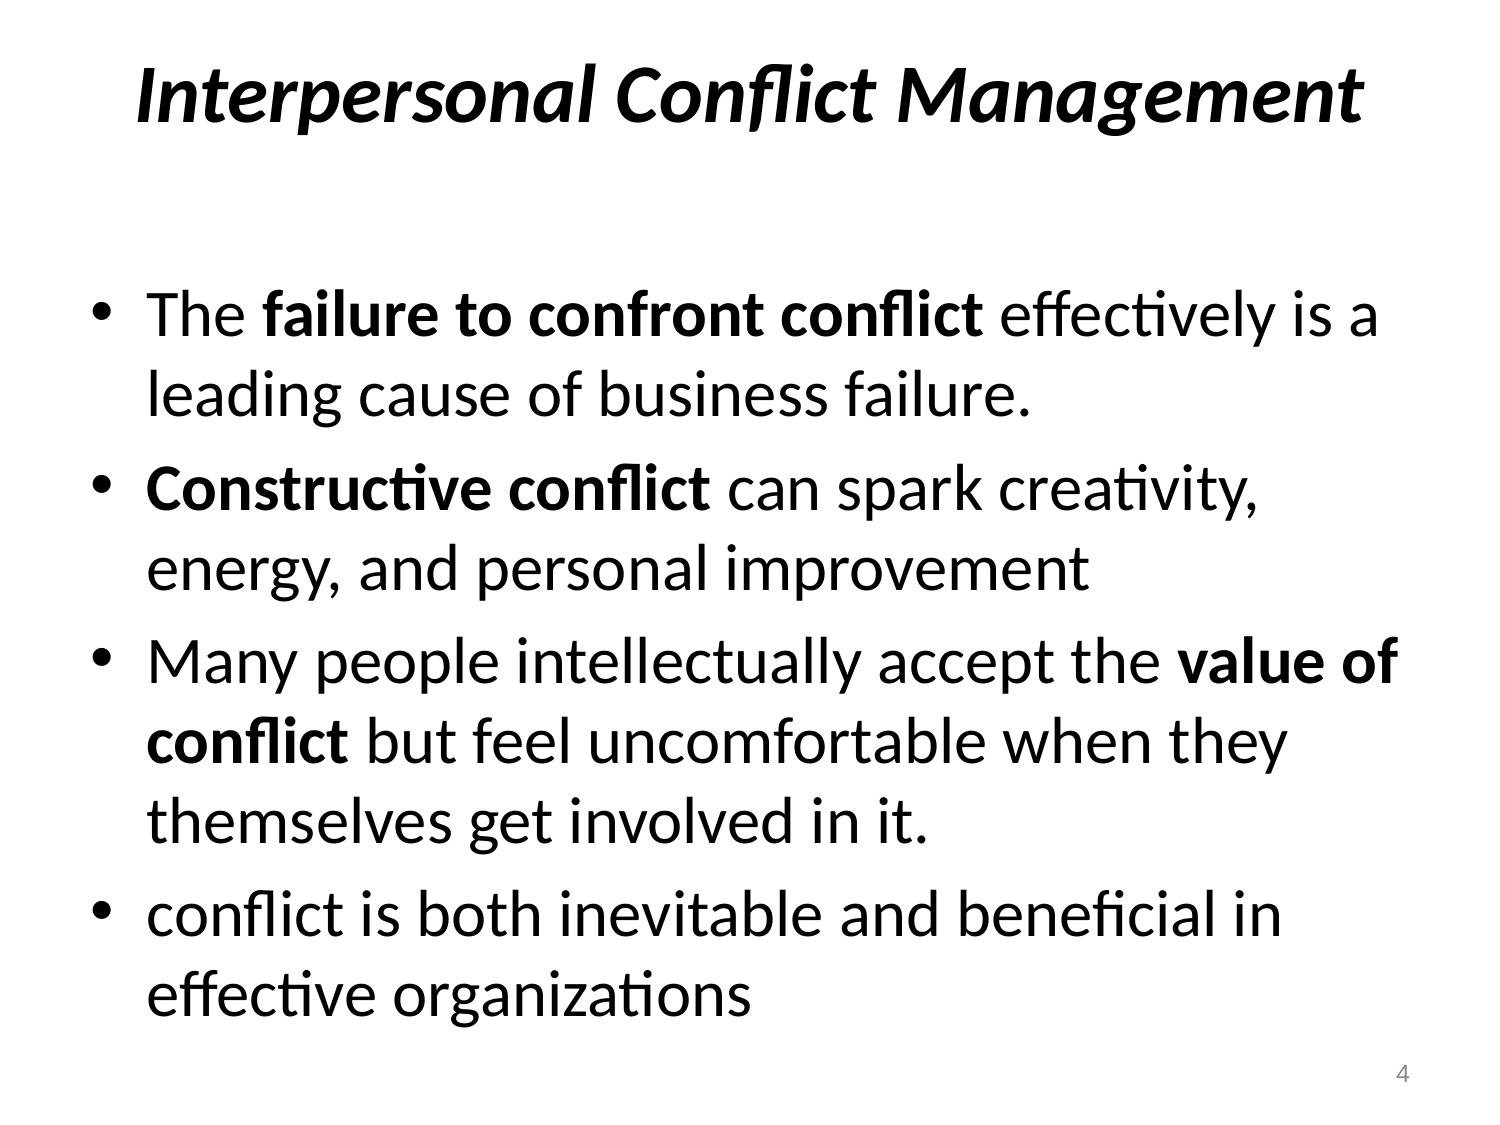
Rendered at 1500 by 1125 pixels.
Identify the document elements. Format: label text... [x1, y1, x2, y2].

title Interpersonal Conflict Management [75, 45, 1425, 233]
list The failure to confront conflict effectively is a leading cause of business failure. Constructive conflict can spark creativity, energy, and personal improvement Many people intellectually accept the value of conflict but feel uncomfortable when they themselves get involved in it. conflict is both inevitable and beneficial in effective organizations [75, 262, 1425, 1067]
slide_number 4 [1074, 1042, 1425, 1103]
